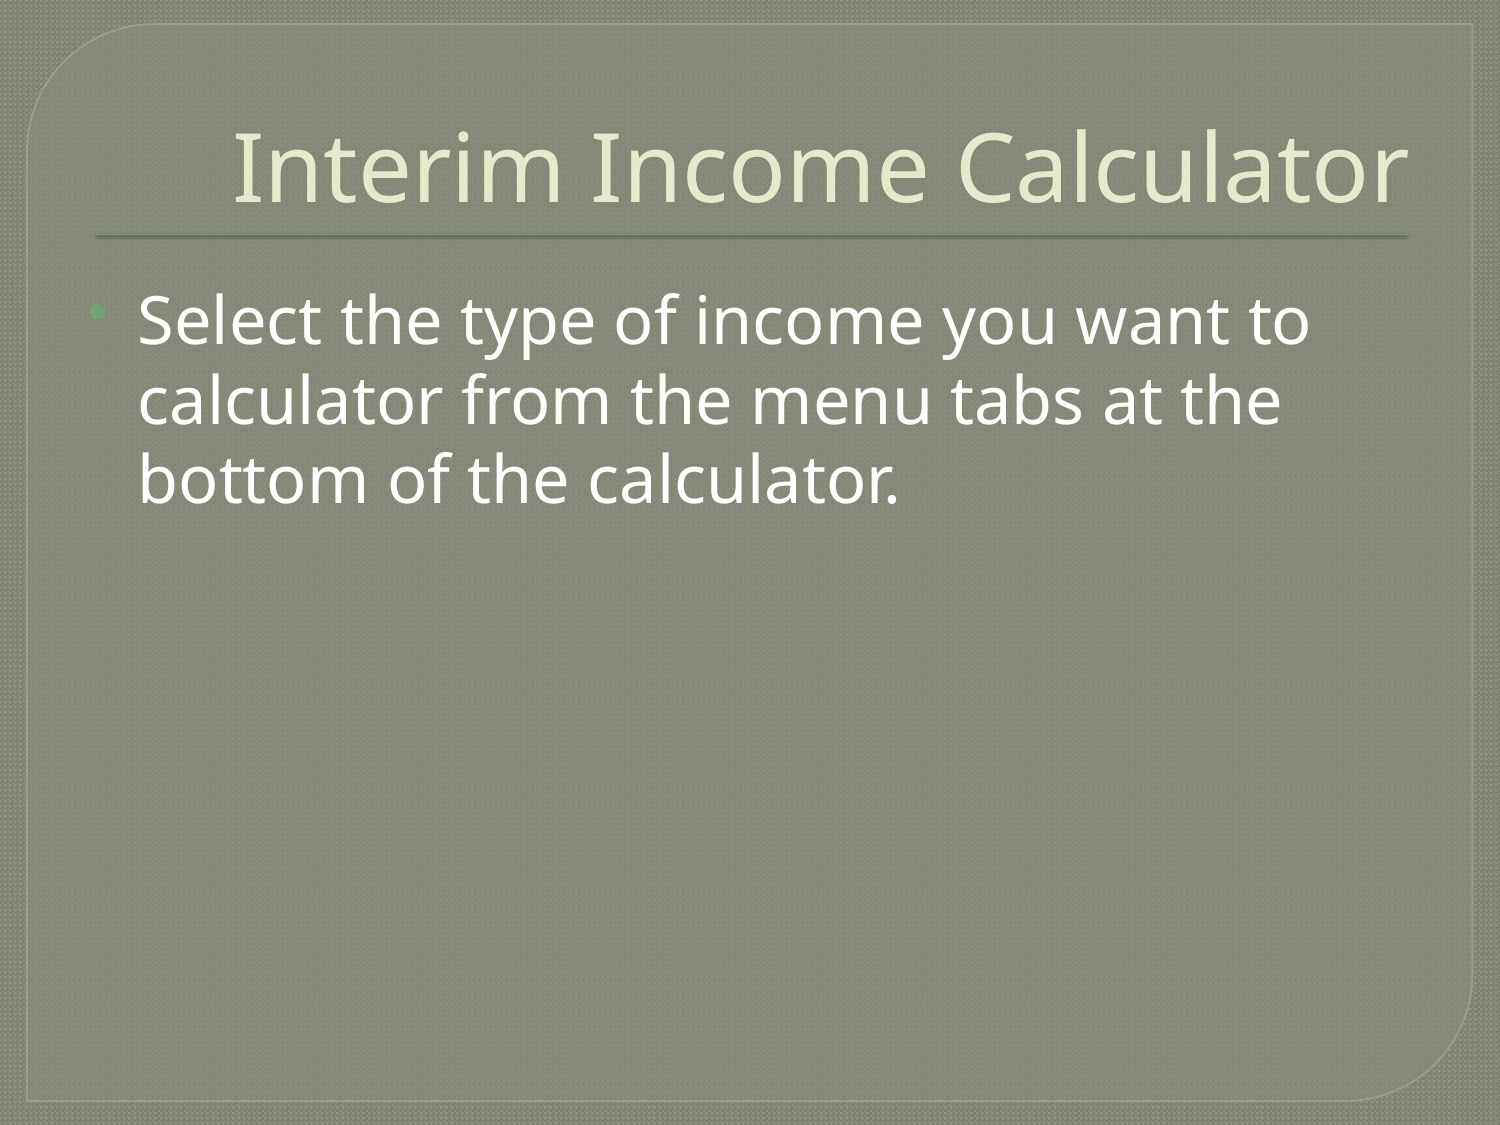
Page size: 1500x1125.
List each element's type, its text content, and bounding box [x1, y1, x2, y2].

title Interim Income Calculator [75, 41, 1425, 230]
list Select the type of income you want to calculator from the menu tabs at the bottom of the calculator. [75, 270, 1425, 1013]
